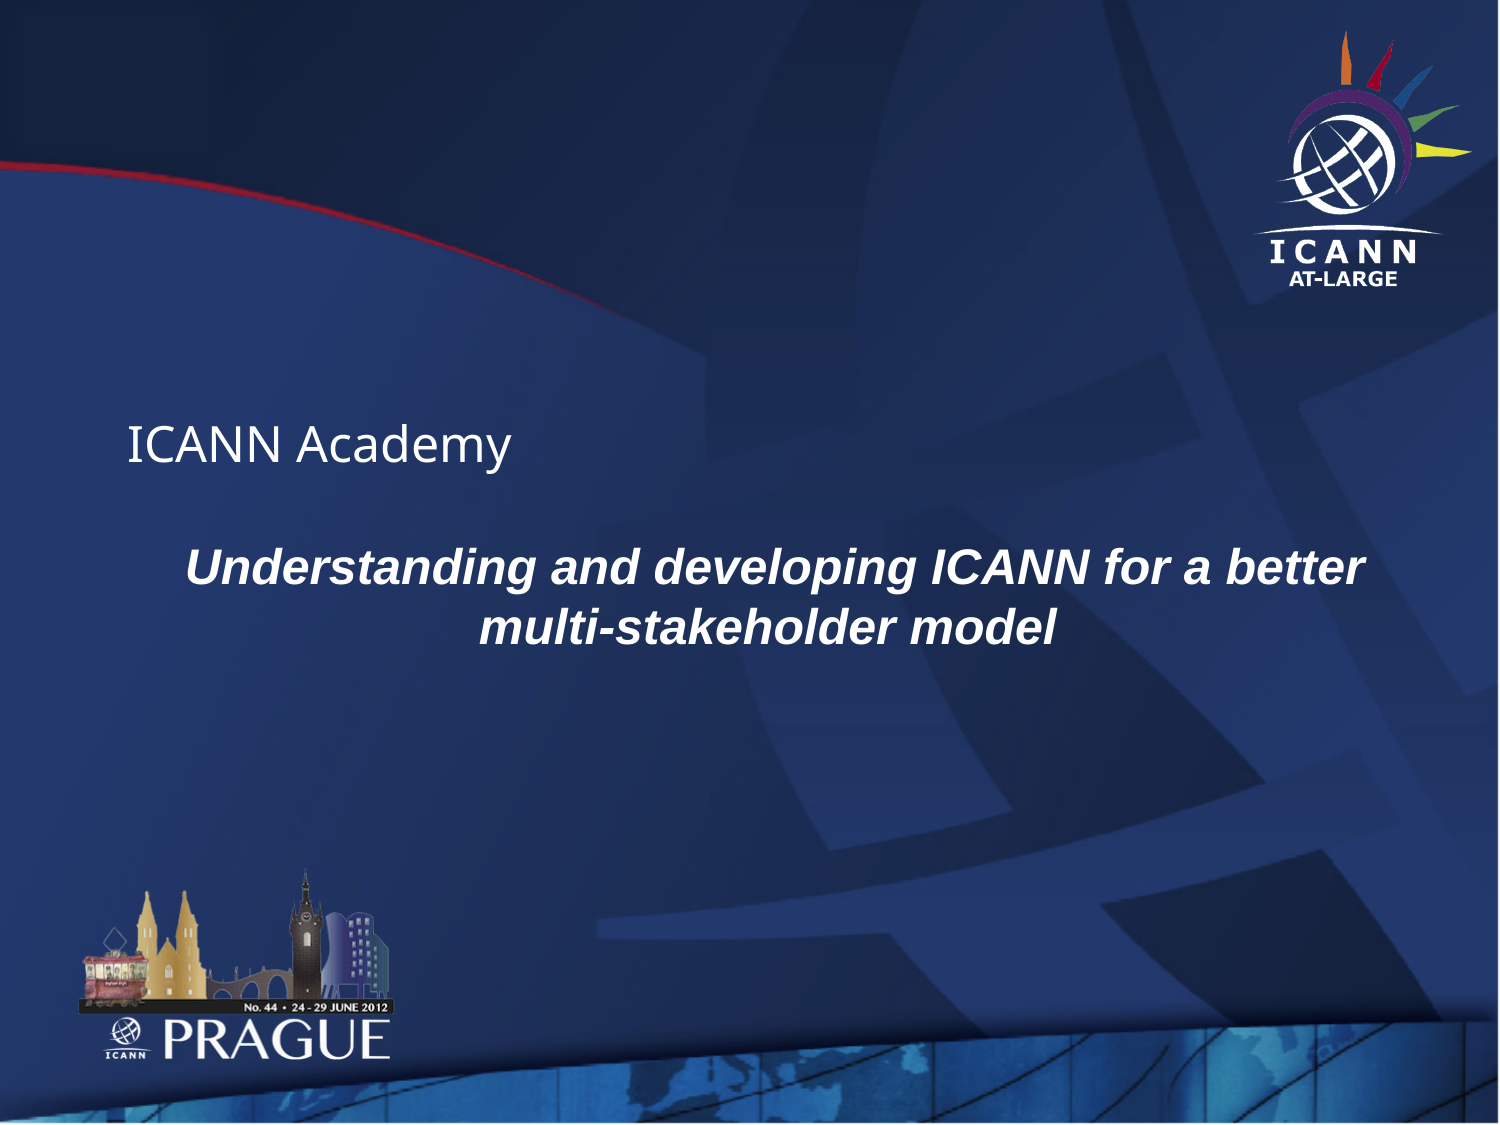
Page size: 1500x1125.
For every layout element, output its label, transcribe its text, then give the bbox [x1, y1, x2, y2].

title ICANN Academy [112, 312, 1388, 480]
picture [75, 862, 397, 1063]
picture [1224, 24, 1476, 294]
subtitle Understanding and developing ICANN for a better multi-stakeholder model [162, 527, 1388, 787]
